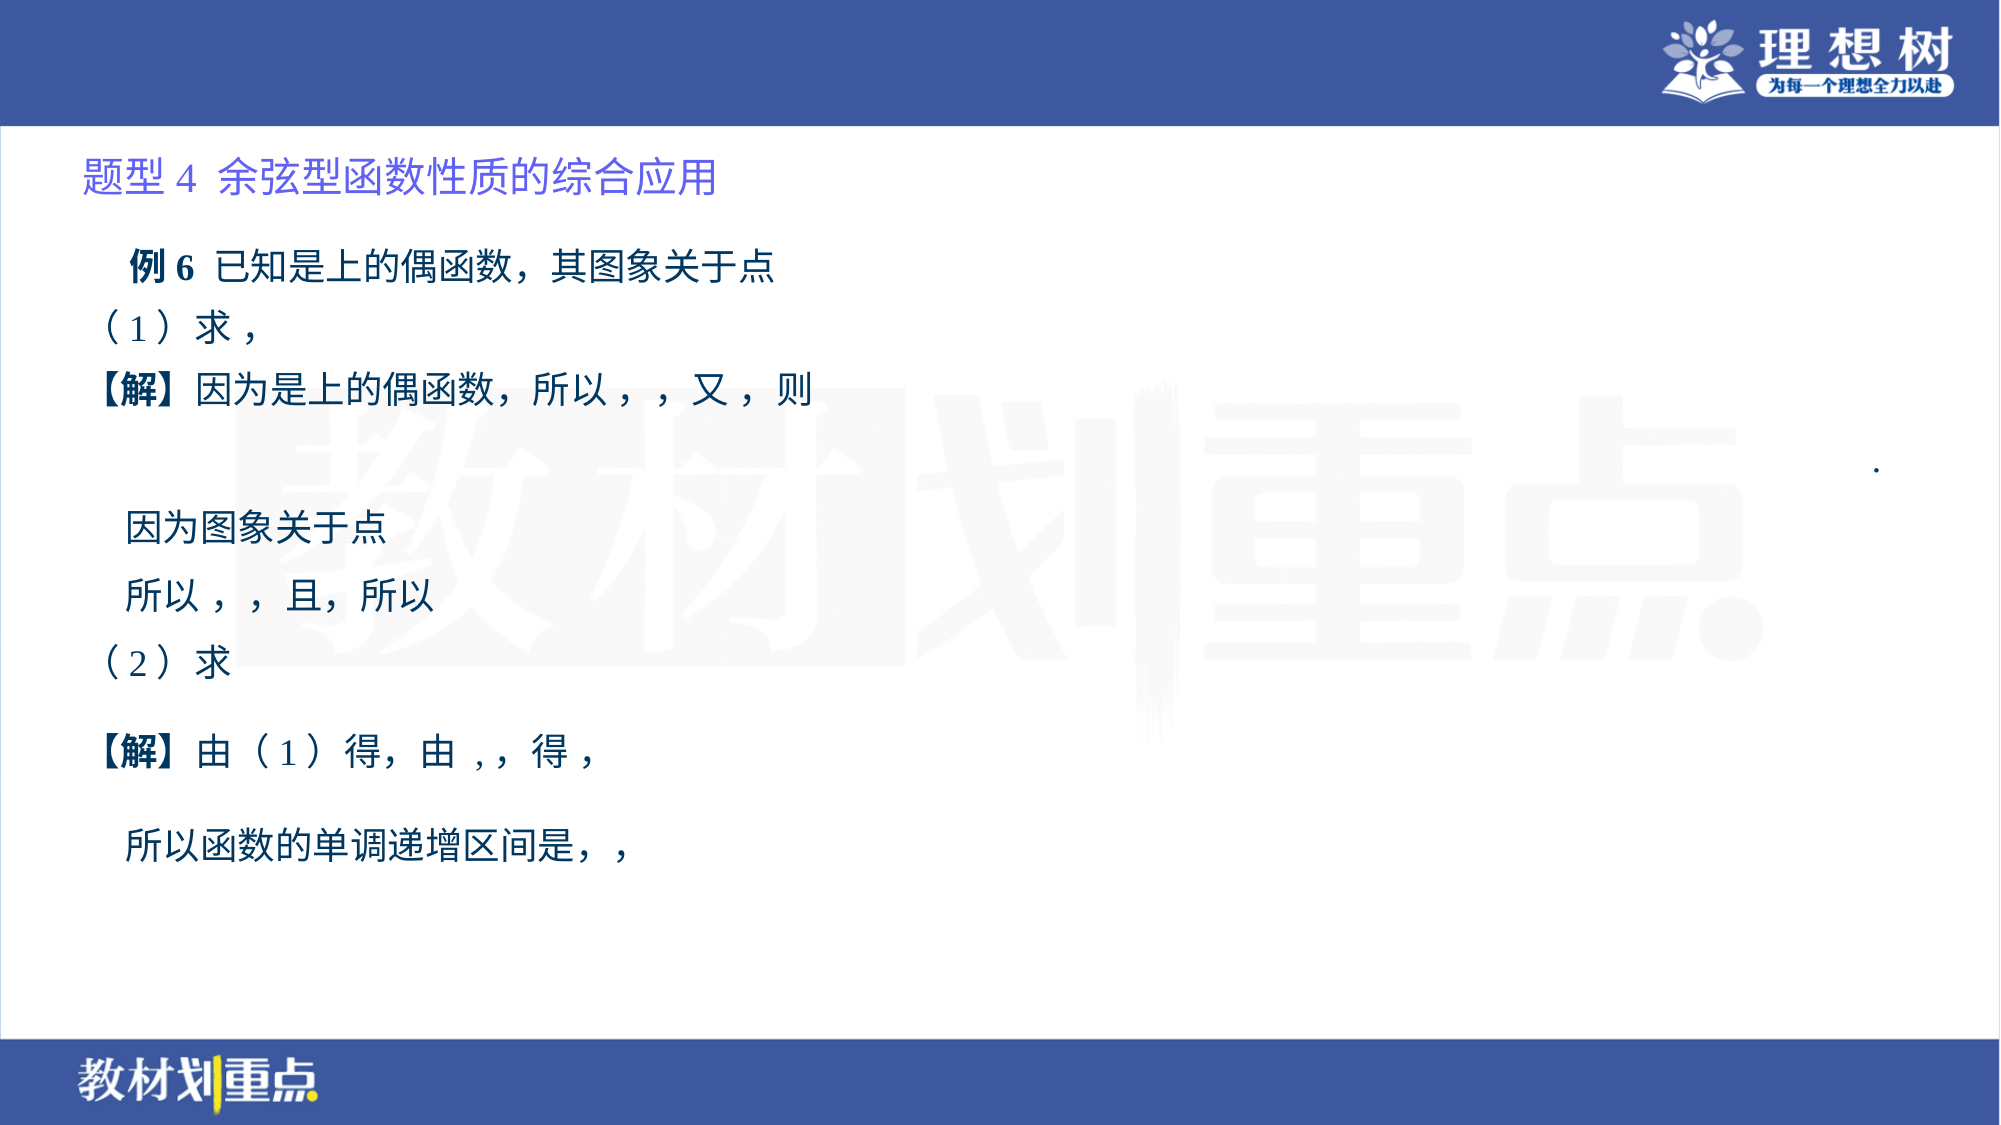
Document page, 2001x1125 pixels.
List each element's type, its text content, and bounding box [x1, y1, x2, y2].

text_box 题型4 余弦型函数性质的综合应用 [82, 129, 1817, 264]
picture [0, 0, 2000, 1125]
